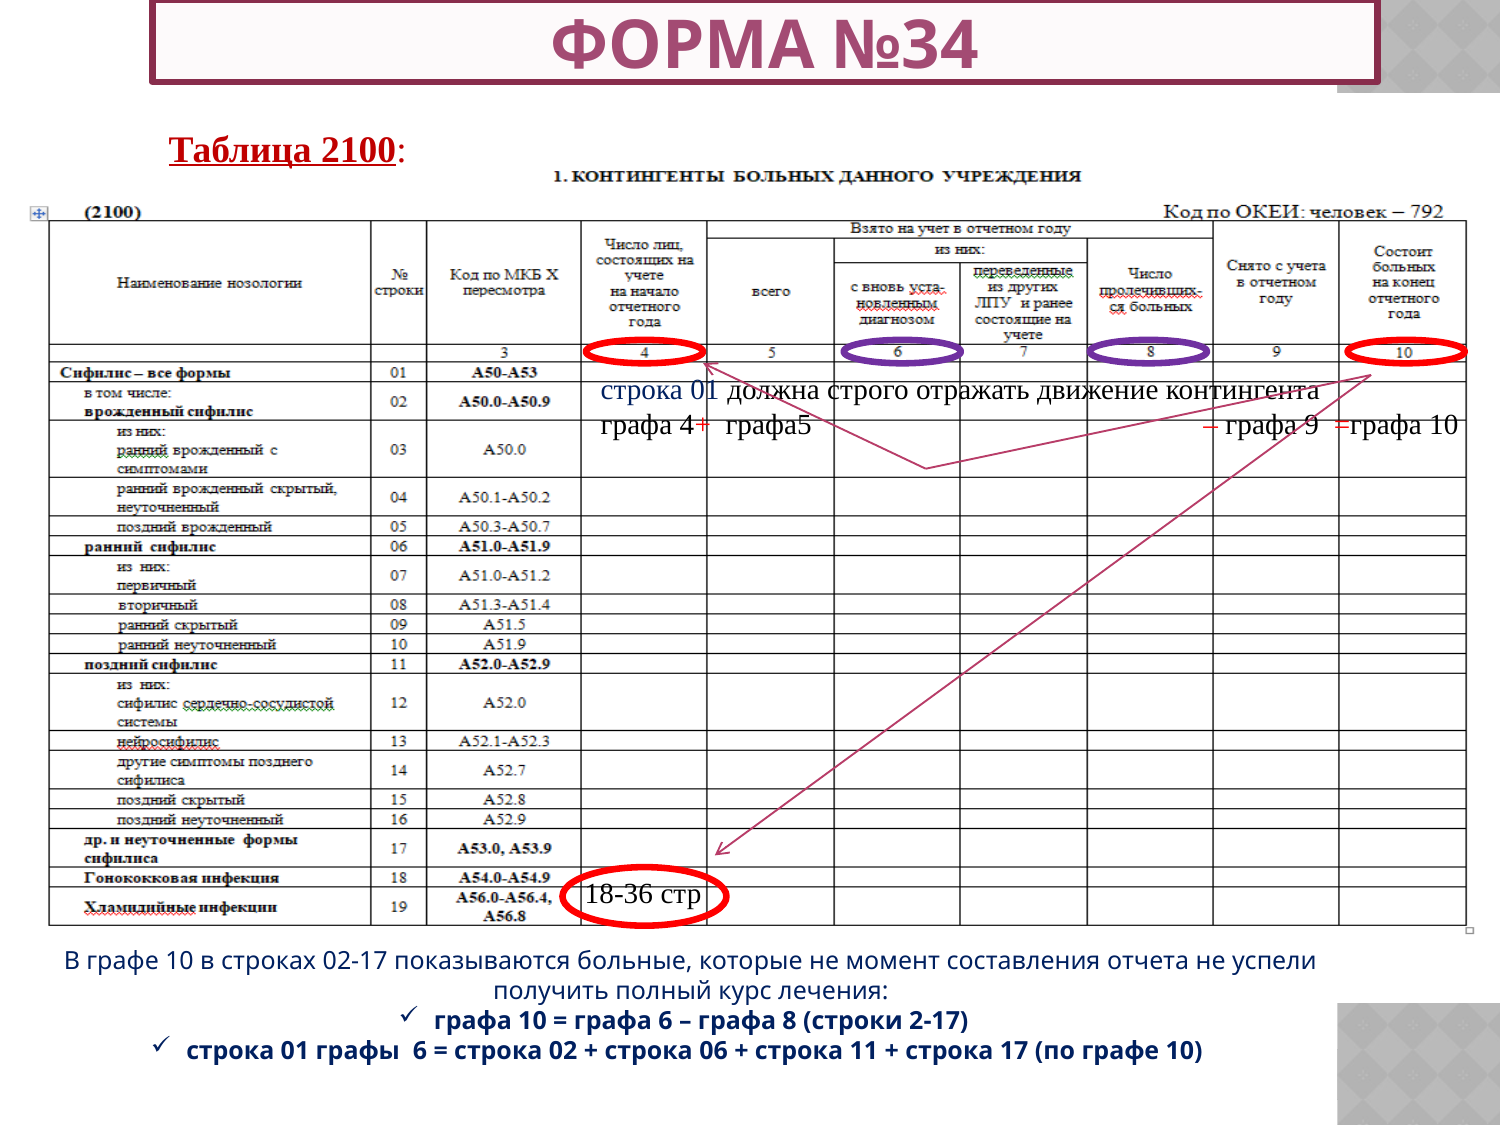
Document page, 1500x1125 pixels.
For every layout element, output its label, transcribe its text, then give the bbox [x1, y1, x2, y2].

text_box В графе 10 в строках 02-17 показываются больные, которые не момент составления отчета не успели получить полный курс лечения: графа 10 = графа 6 – графа 8 (строки 2-17) строка 01 графы 6 = строка 02 + строка 06 + строка 11 + строка 17 (по графе 10) [46, 1011, 1336, 1072]
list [0, 93, 1500, 1003]
title Форма №34 [149, 0, 1381, 85]
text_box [932, 374, 1372, 470]
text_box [714, 479, 1372, 856]
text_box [702, 362, 927, 470]
